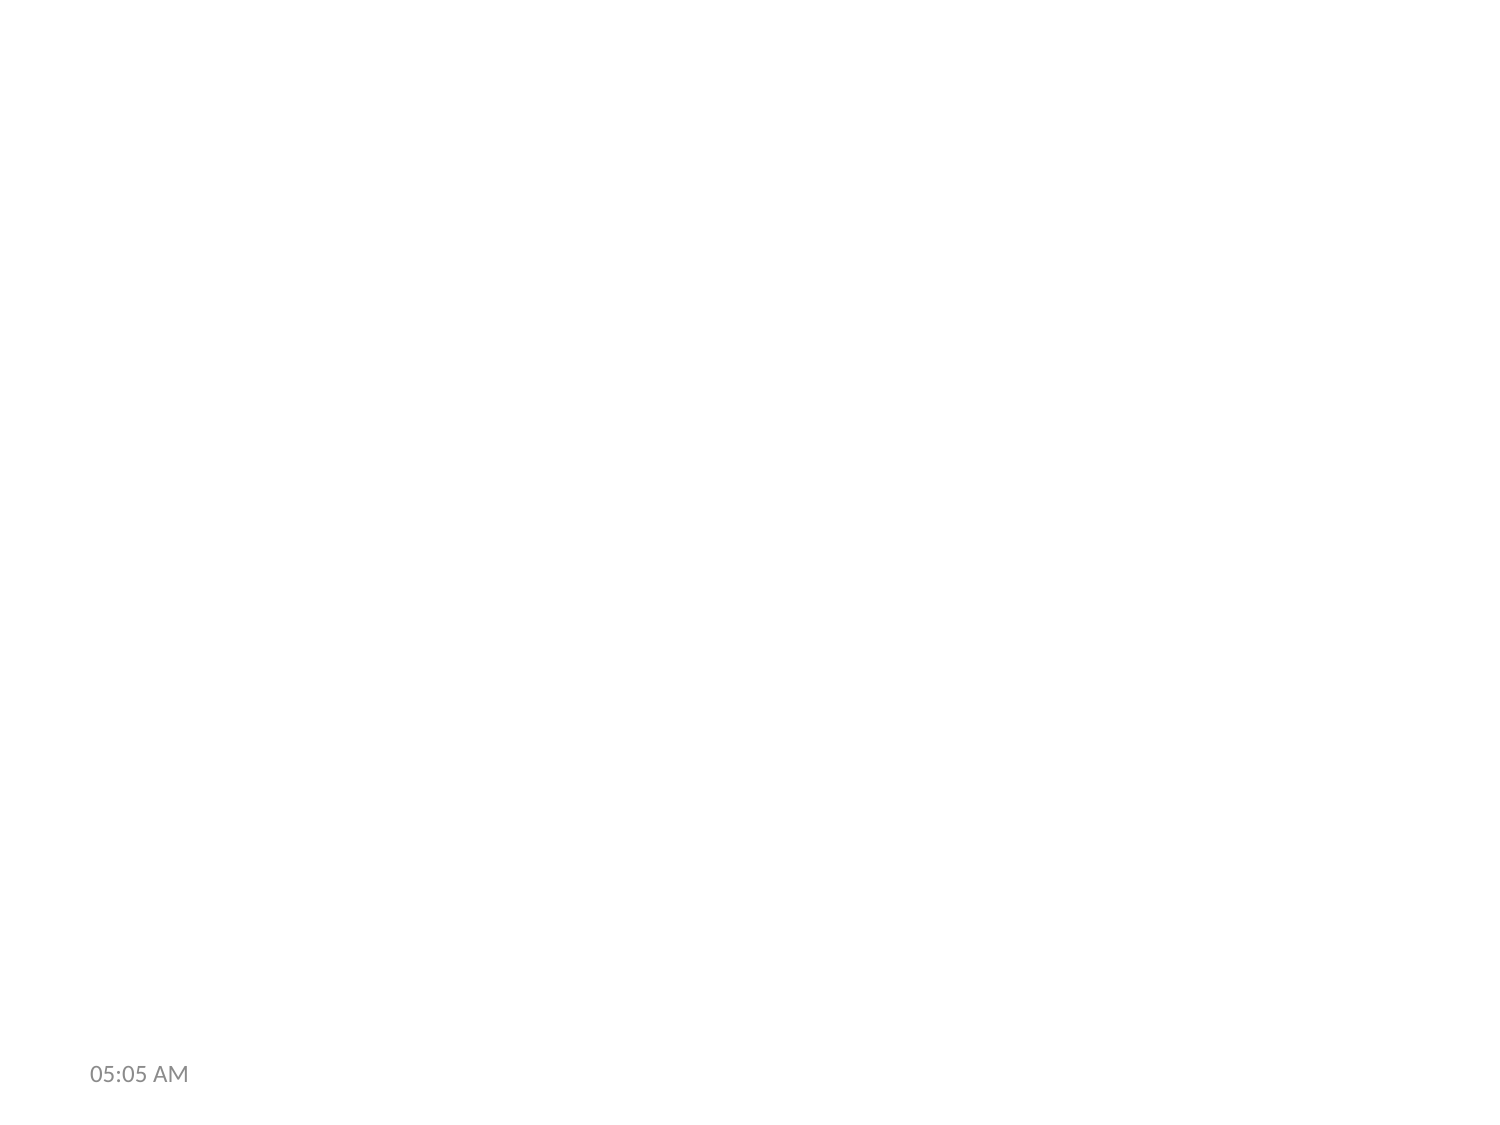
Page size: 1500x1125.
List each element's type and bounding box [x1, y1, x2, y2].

slide_number [75, 1042, 425, 1103]
